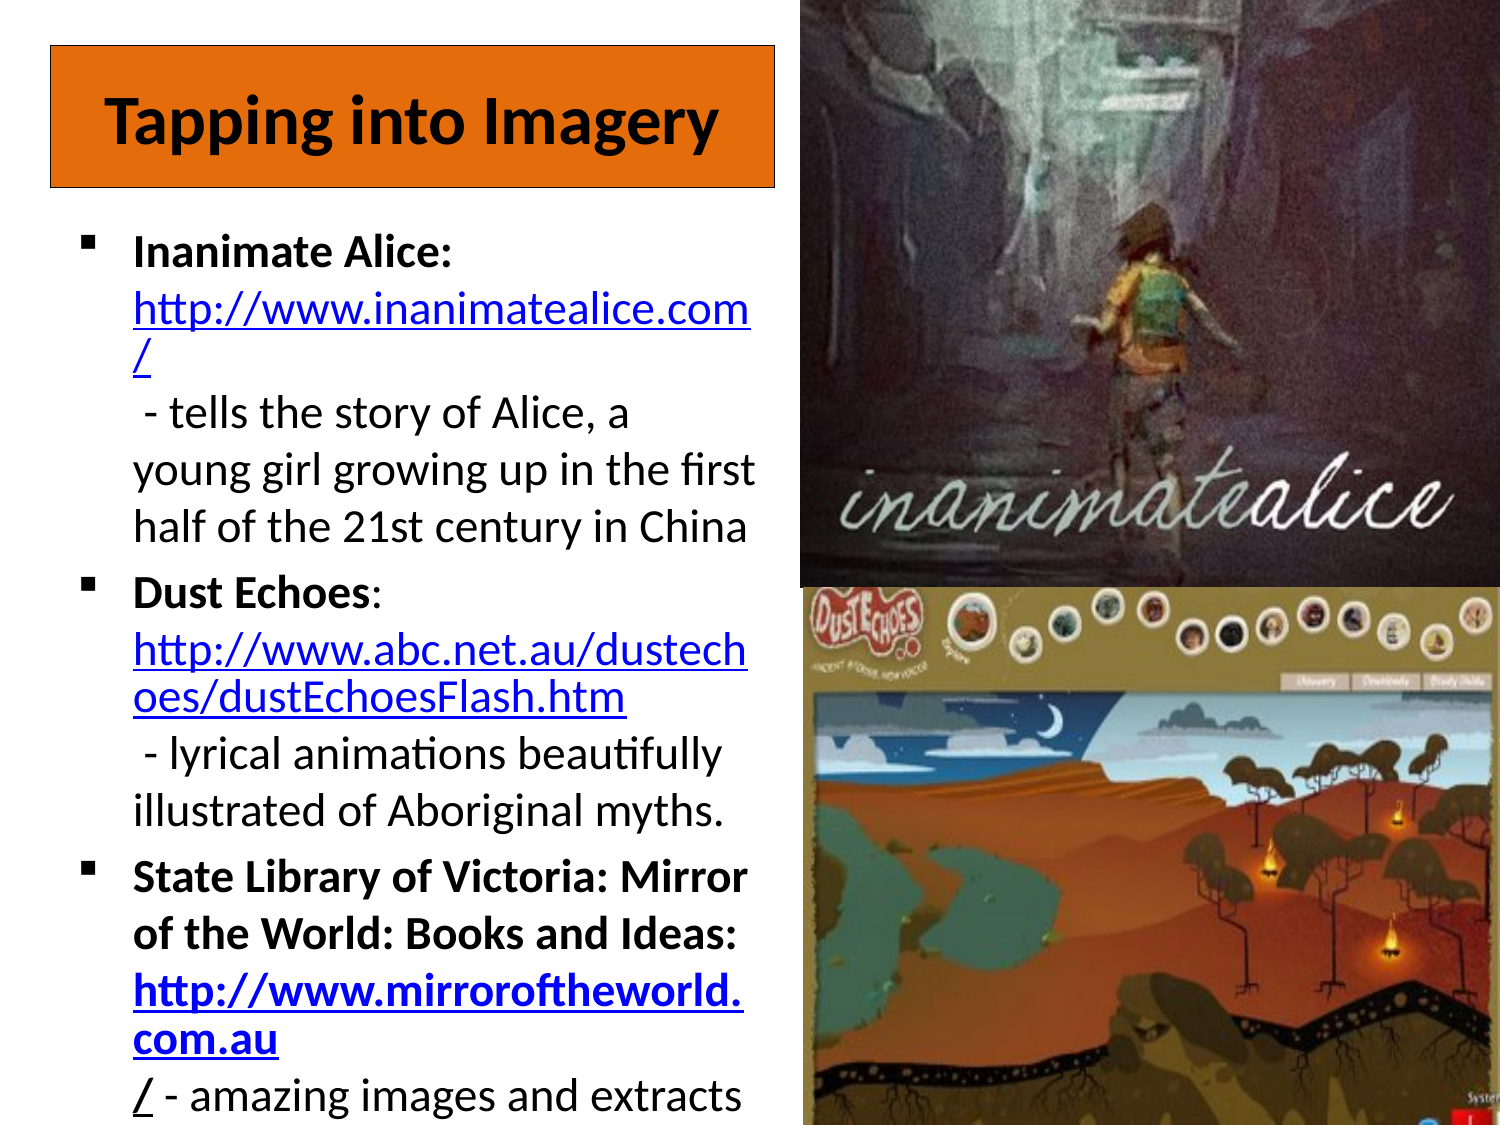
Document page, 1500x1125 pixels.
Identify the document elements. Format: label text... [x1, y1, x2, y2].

list Inanimate Alice: http://www.inanimatealice.com/ - tells the story of Alice, a young girl growing up in the first half of the 21st century in China Dust Echoes: http://www.abc.net.au/dustechoes/dustEchoesFlash.htm - lyrical animations beautifully illustrated of Aboriginal myths. State Library of Victoria: Mirror of the World: Books and Ideas: http://www.mirroroftheworld.com.au/ - amazing images and extracts from texts to inspire writing. [62, 212, 775, 1075]
title Tapping into Imagery [50, 45, 775, 188]
picture [799, 0, 1500, 1125]
